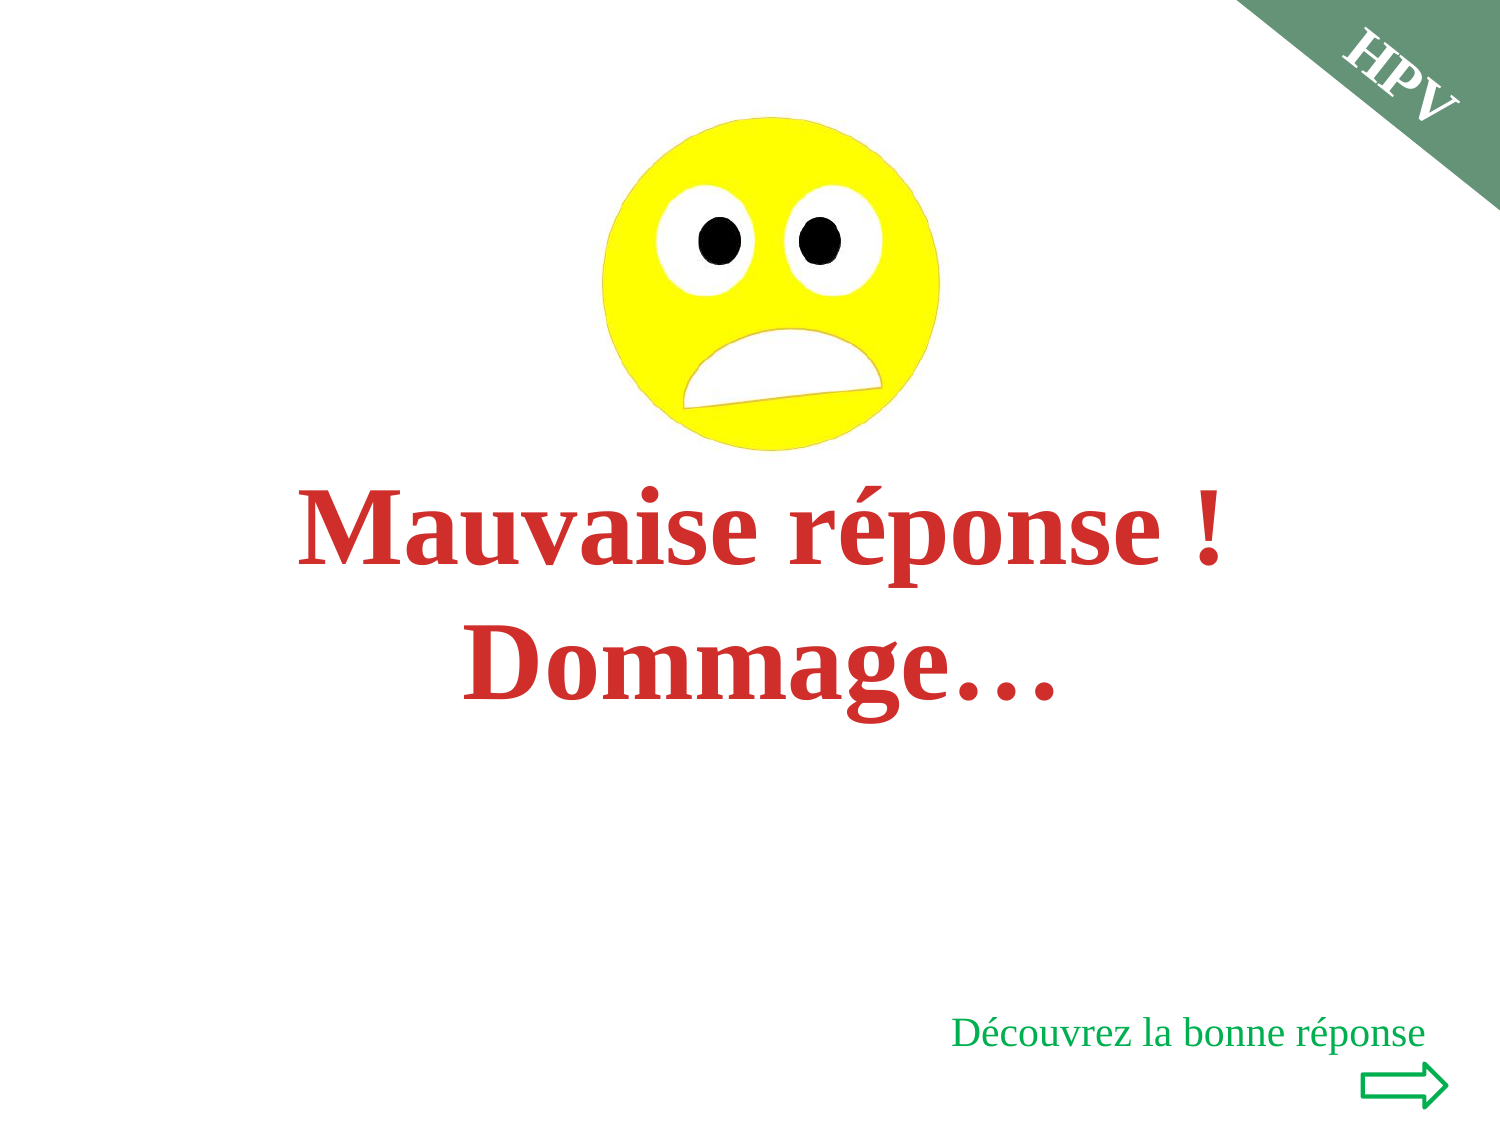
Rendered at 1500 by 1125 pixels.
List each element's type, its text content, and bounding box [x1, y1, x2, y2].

text_box [1360, 1061, 1449, 1110]
text_box [1233, 0, 1500, 214]
text_box Mauvaise réponse ! Dommage… [281, 444, 1244, 730]
text_box HPV [1317, 0, 1493, 159]
text_box Découvrez la bonne réponse [936, 997, 1442, 1063]
picture [575, 108, 950, 464]
